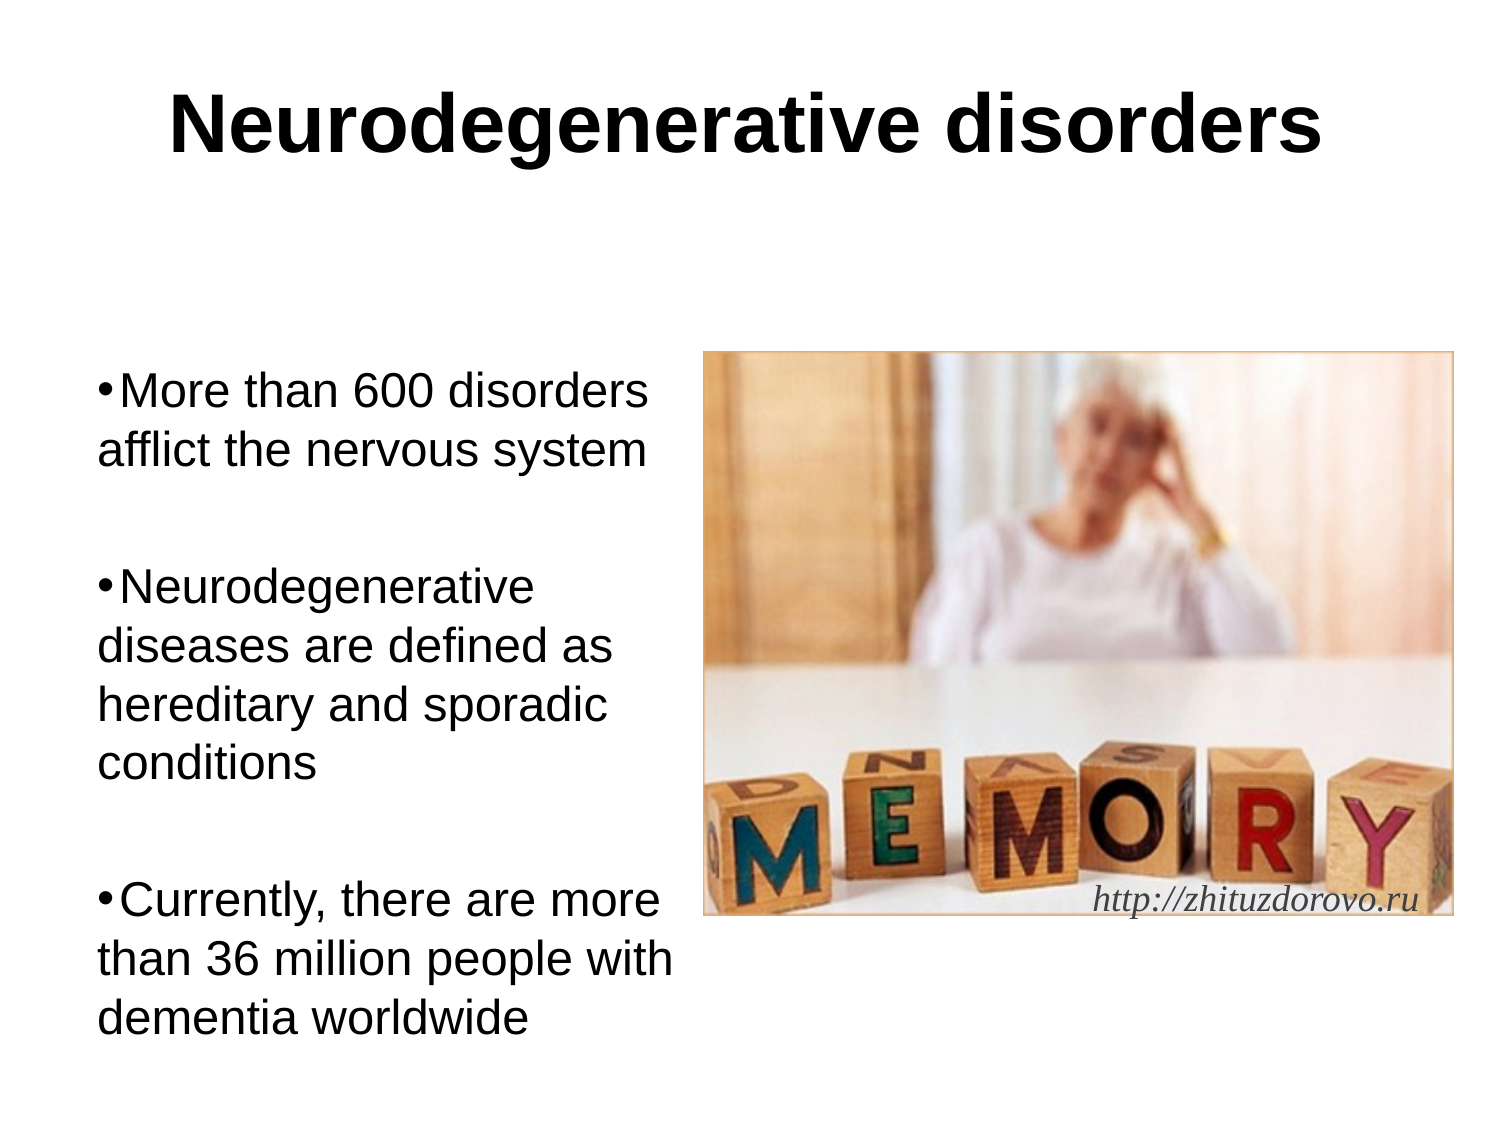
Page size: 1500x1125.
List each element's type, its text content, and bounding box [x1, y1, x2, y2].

title Neurodegenerative disorders [75, 46, 1418, 177]
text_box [702, 351, 1454, 938]
list More than 600 disorders afflict the nervous system Neurodegenerative diseases are defined as hereditary and sporadic conditions Currently, there are more than 36 million people with dementia worldwide [82, 351, 704, 1079]
